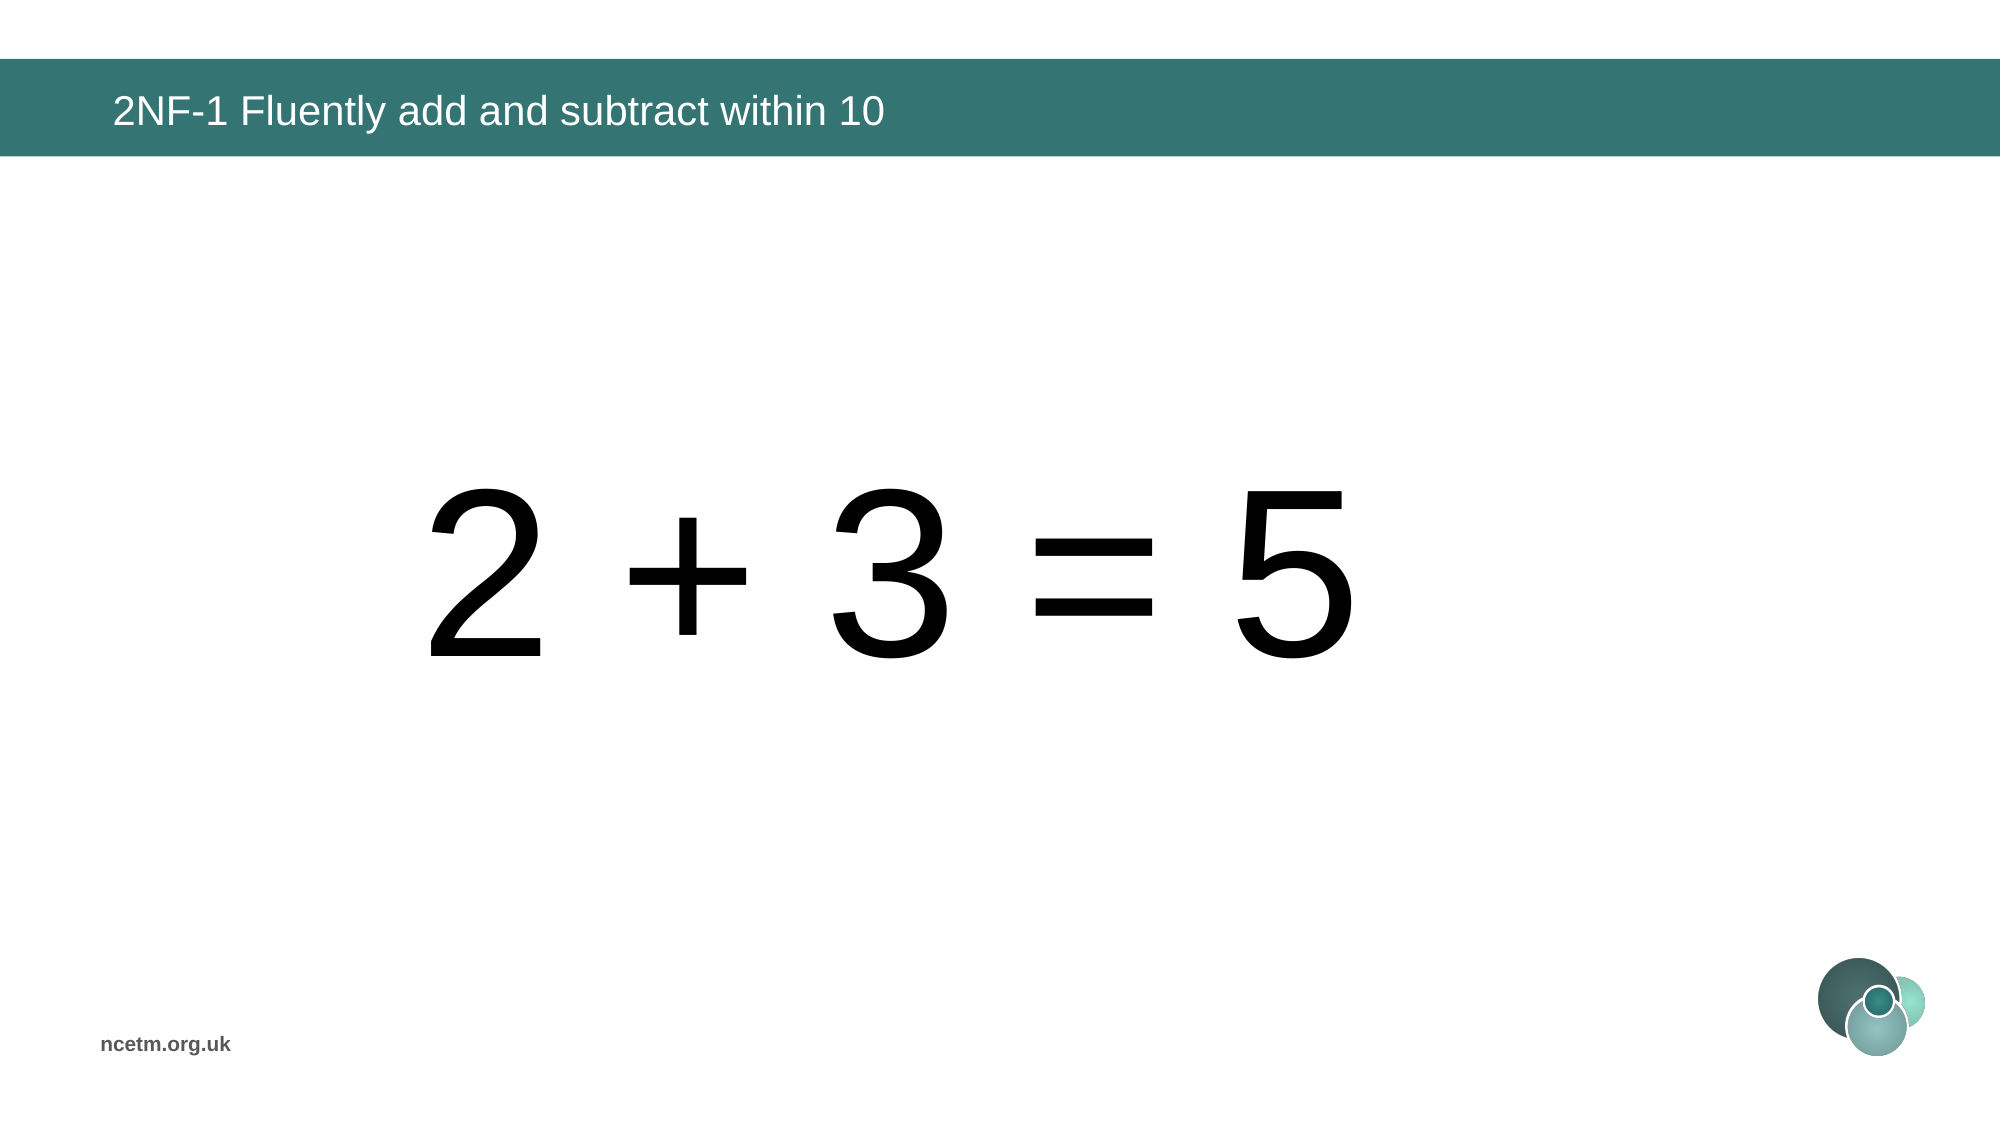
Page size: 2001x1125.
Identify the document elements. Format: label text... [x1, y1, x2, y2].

text_box 5 [1213, 409, 1377, 712]
title 2NF-1 Fluently add and subtract within 10 [97, 76, 1945, 147]
picture [1818, 958, 1925, 1056]
text_box 2 + 3 = [404, 409, 1213, 712]
